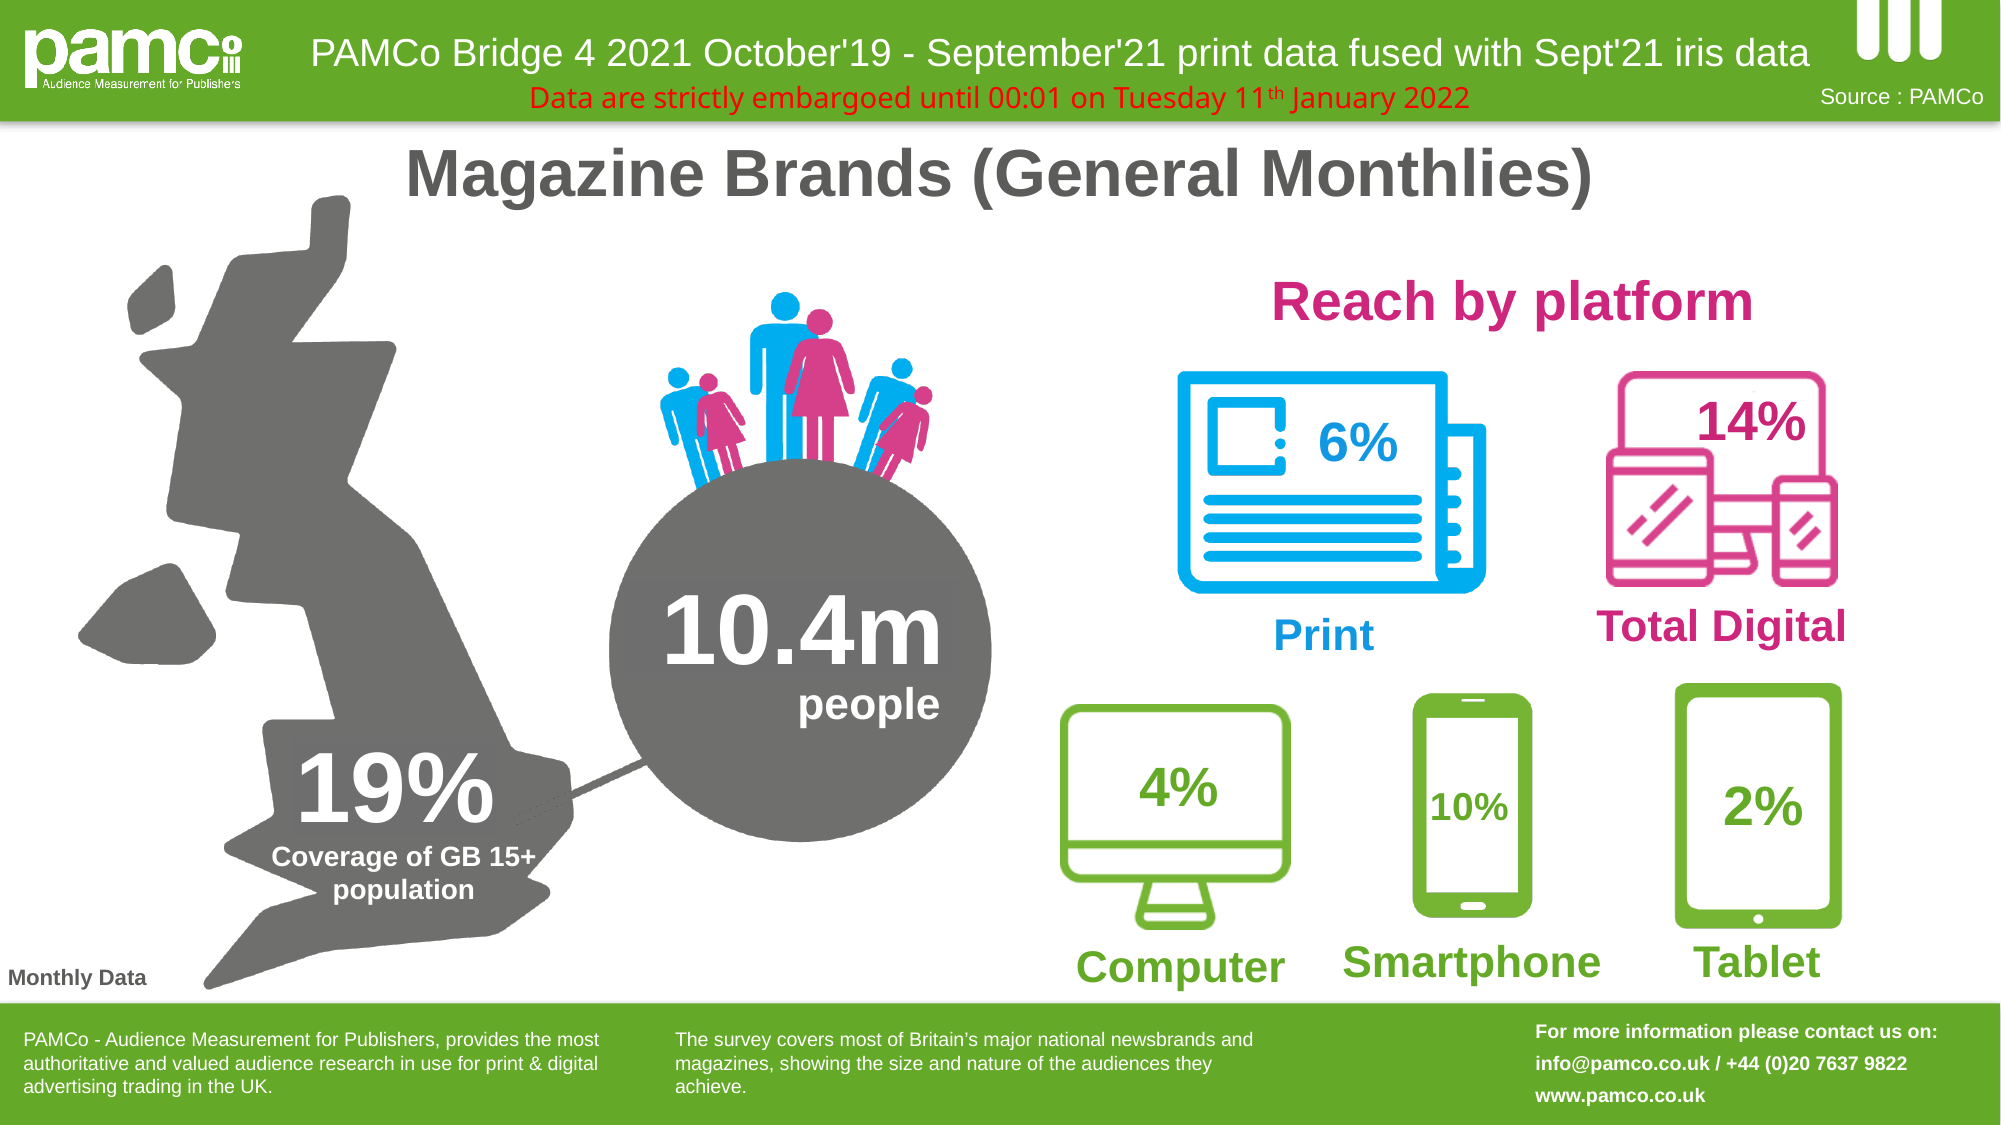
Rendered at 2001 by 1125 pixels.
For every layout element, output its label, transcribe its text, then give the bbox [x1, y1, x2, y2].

picture [1282, 624, 1295, 634]
picture [1850, 0, 1944, 108]
picture [55, 218, 1011, 1017]
picture [1606, 371, 1838, 587]
text_box Magazine Brands (General Monthlies) [0, 122, 2000, 218]
picture [1341, 631, 1350, 636]
picture [1654, 655, 1862, 950]
picture [23, 26, 243, 90]
picture [1060, 704, 1291, 930]
picture [1142, 326, 1521, 636]
picture [1380, 644, 1565, 944]
